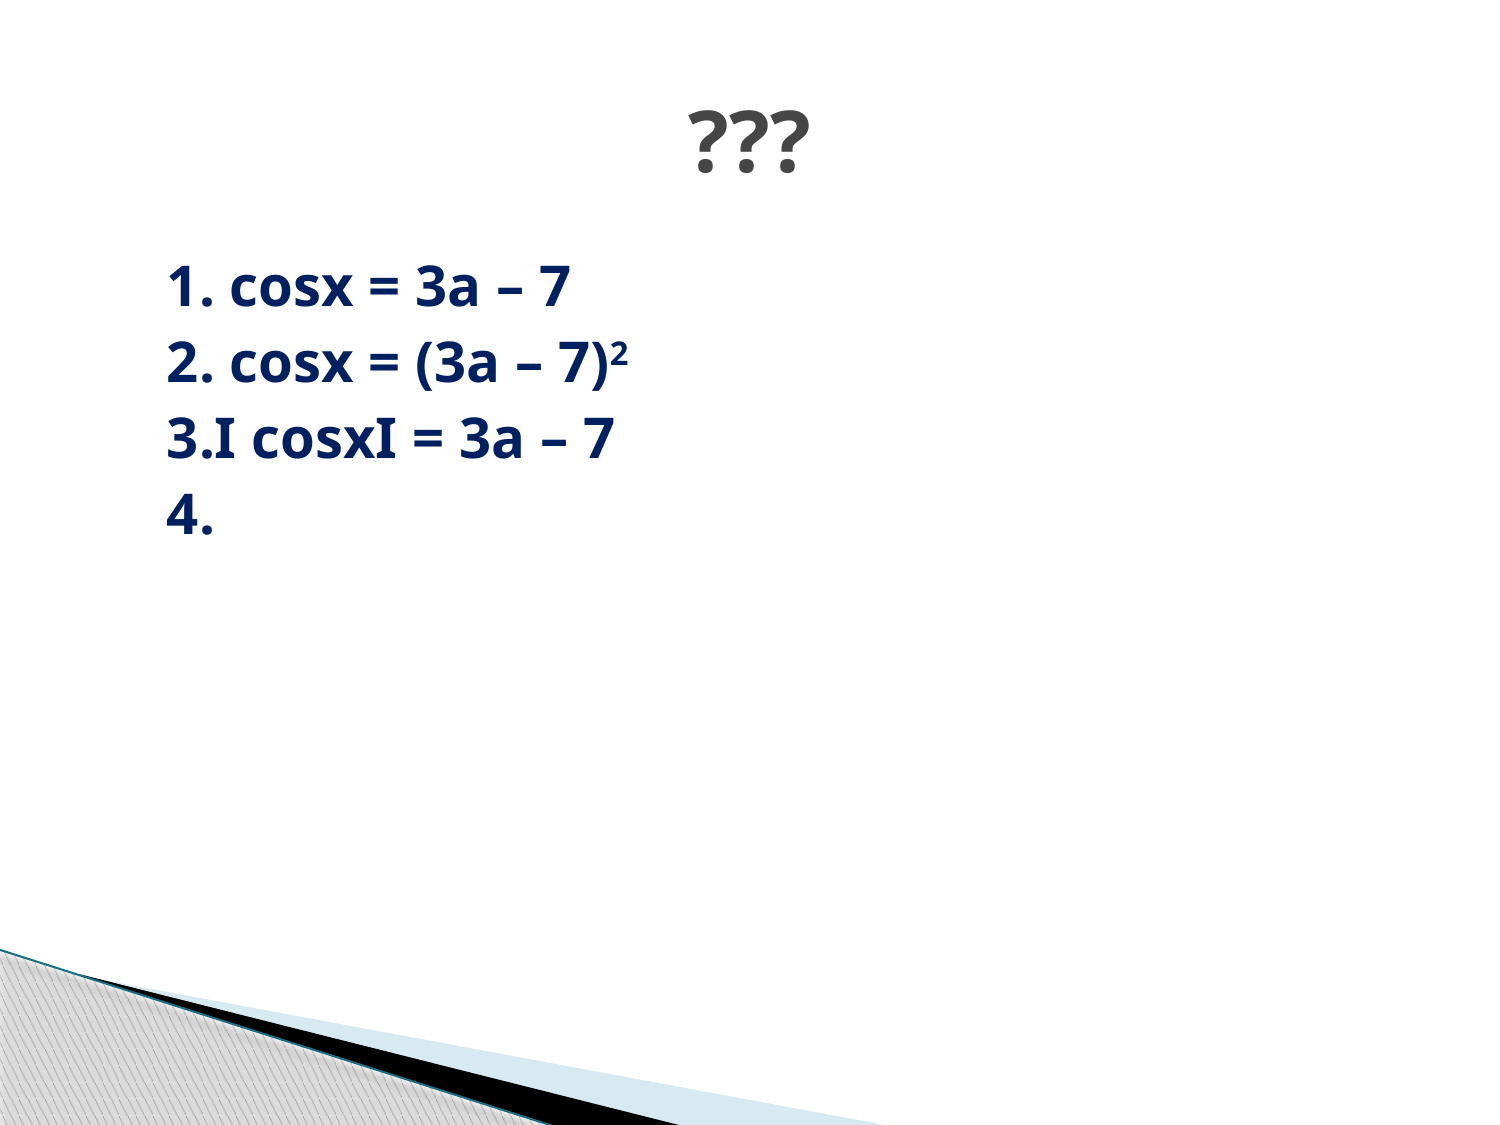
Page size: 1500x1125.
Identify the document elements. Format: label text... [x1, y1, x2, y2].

title ??? [75, 45, 1425, 233]
list 1. cosx = 3a – 7 2. cosx = (3a – 7)2 3.I cosxI = 3a – 7 4. [75, 243, 1425, 986]
